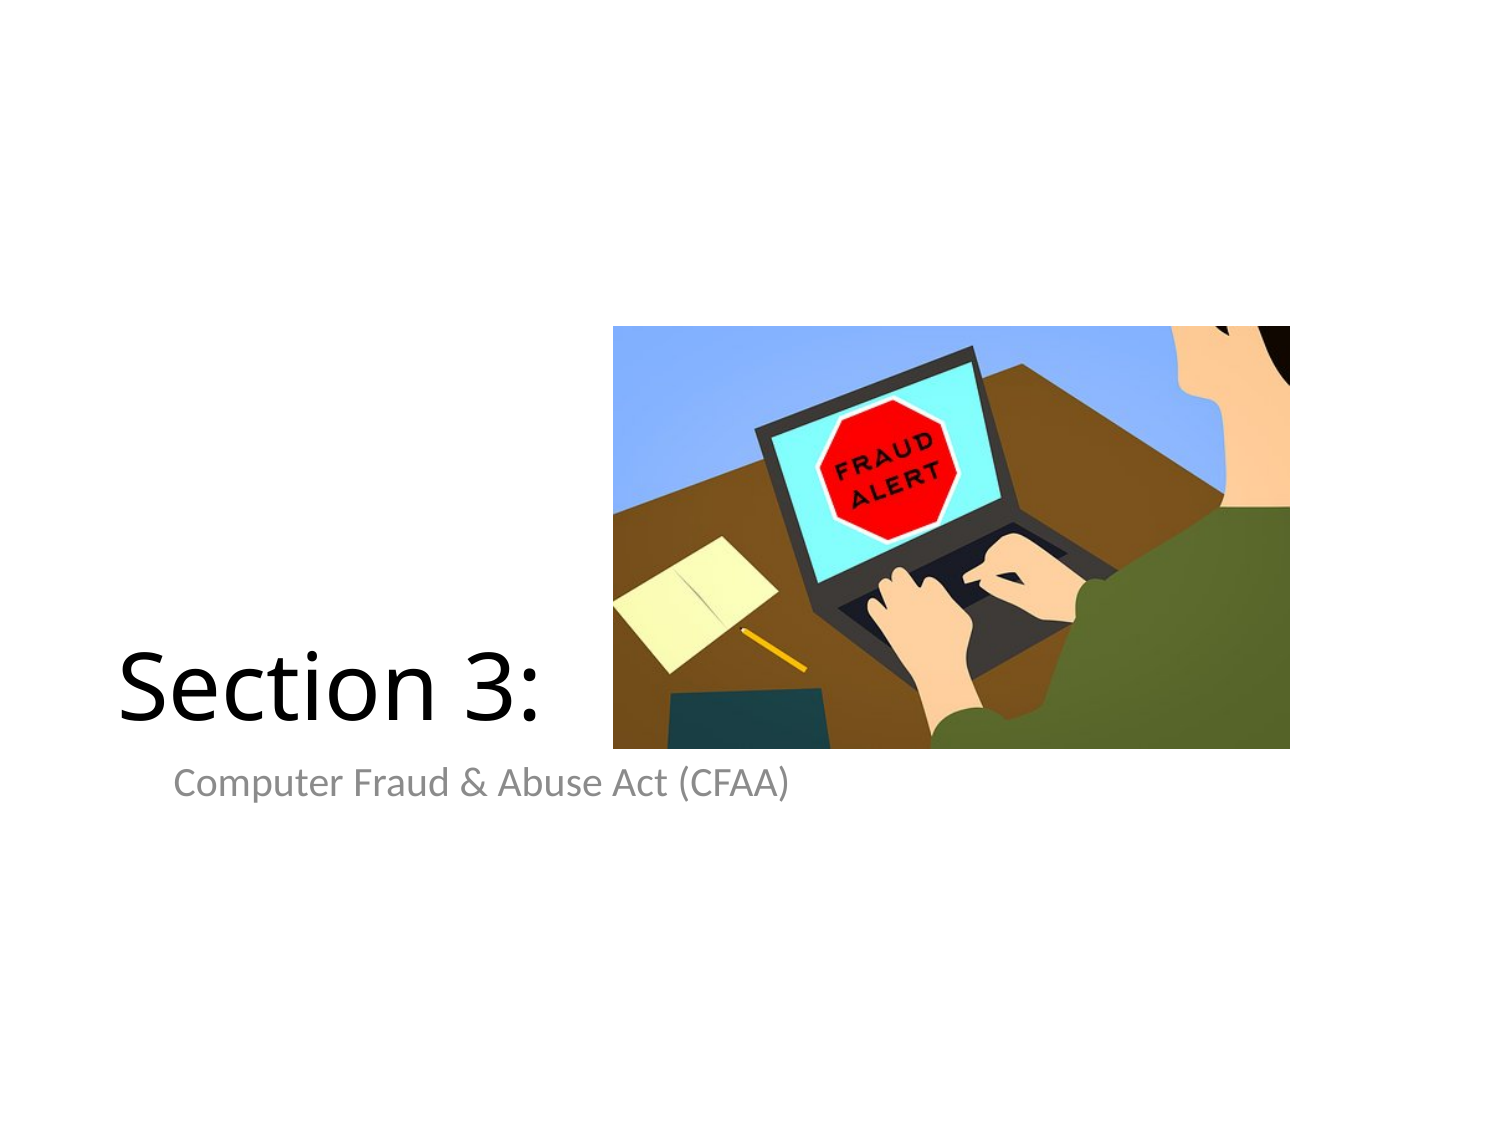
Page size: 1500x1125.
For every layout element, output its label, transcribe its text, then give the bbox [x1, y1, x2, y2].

title Section 3: [102, 280, 1397, 749]
picture [613, 326, 1290, 749]
list Computer Fraud & Abuse Act (CFAA) [102, 752, 1397, 1000]
